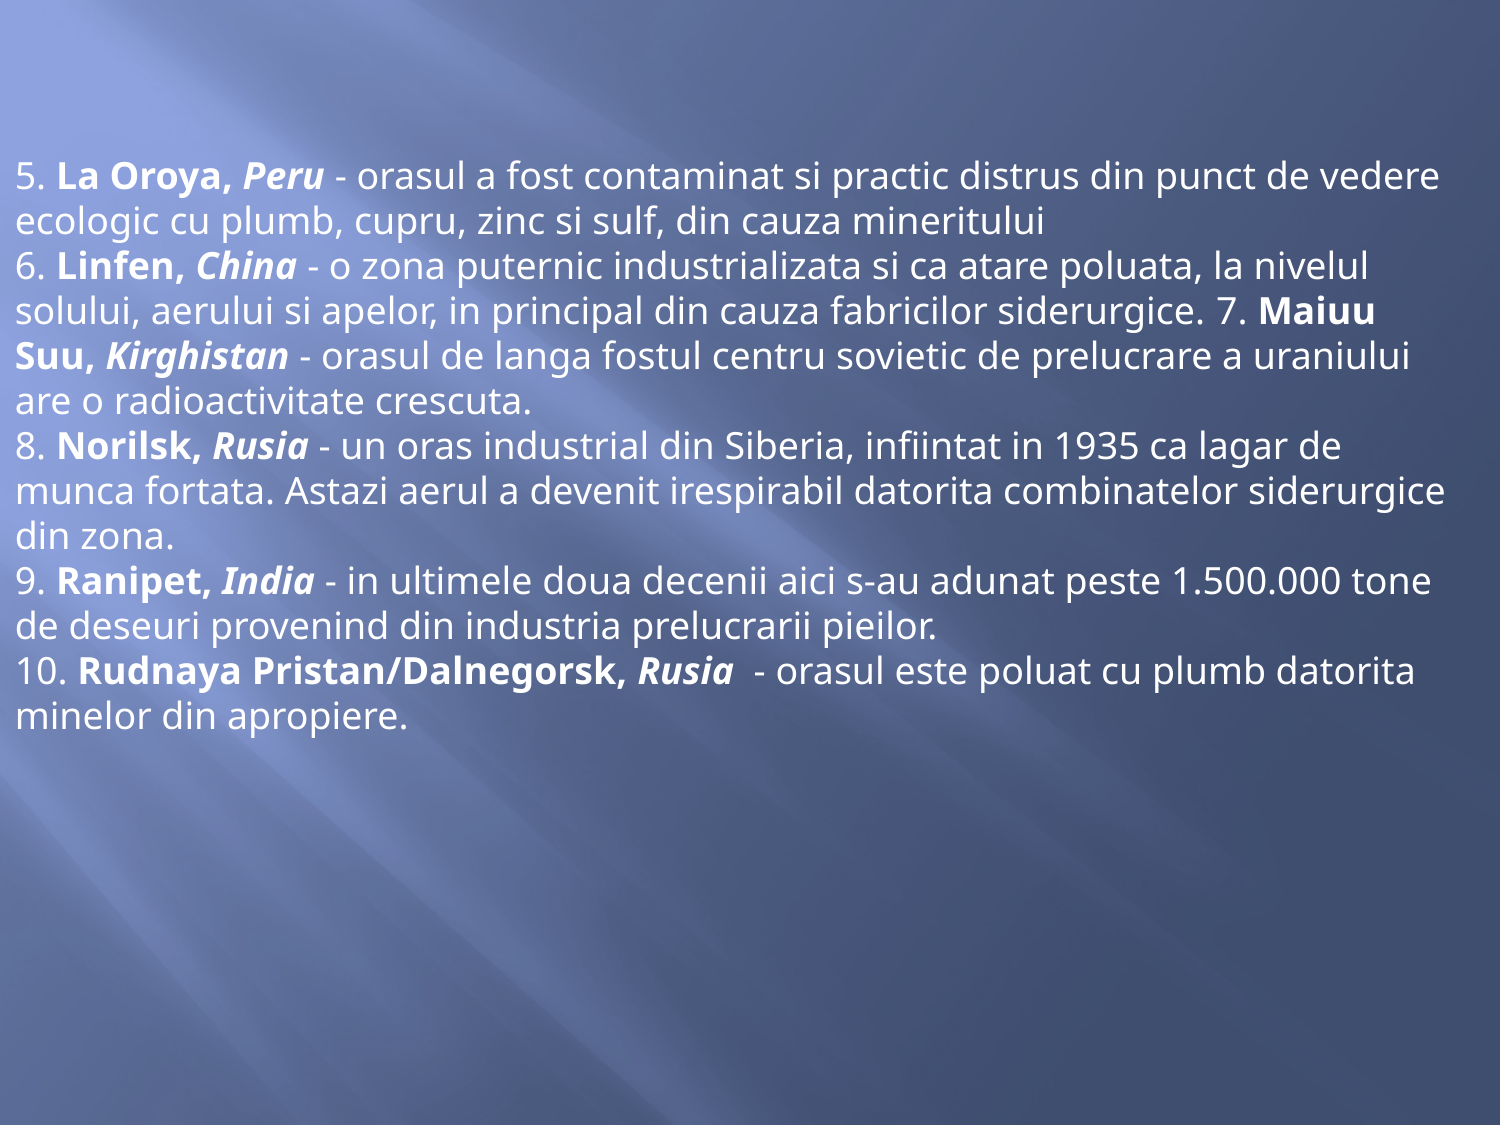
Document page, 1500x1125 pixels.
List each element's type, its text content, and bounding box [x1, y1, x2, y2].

text_box 5. La Oroya, Peru - orasul a fost contaminat si practic distrus din punct de vedere ecologic cu plumb, cupru, zinc si sulf, din cauza mineritului 6. Linfen, China - o zona puternic industrializata si ca atare poluata, la nivelul solului, aerului si apelor, in principal din cauza fabricilor siderurgice. 7. Maiuu Suu, Kirghistan - orasul de langa fostul centru sovietic de prelucrare a uraniului are o radioactivitate crescuta. 8. Norilsk, Rusia - un oras industrial din Siberia, infiintat in 1935 ca lagar de munca fortata. Astazi aerul a devenit irespirabil datorita combinatelor siderurgice din zona. 9. Ranipet, India - in ultimele doua decenii aici s-au adunat peste 1.500.000 tone de deseuri provenind din industria prelucrarii pieilor. 10. Rudnaya Pristan/Dalnegorsk, Rusia - orasul este poluat cu plumb datorita minelor din apropiere. [0, 99, 1463, 790]
